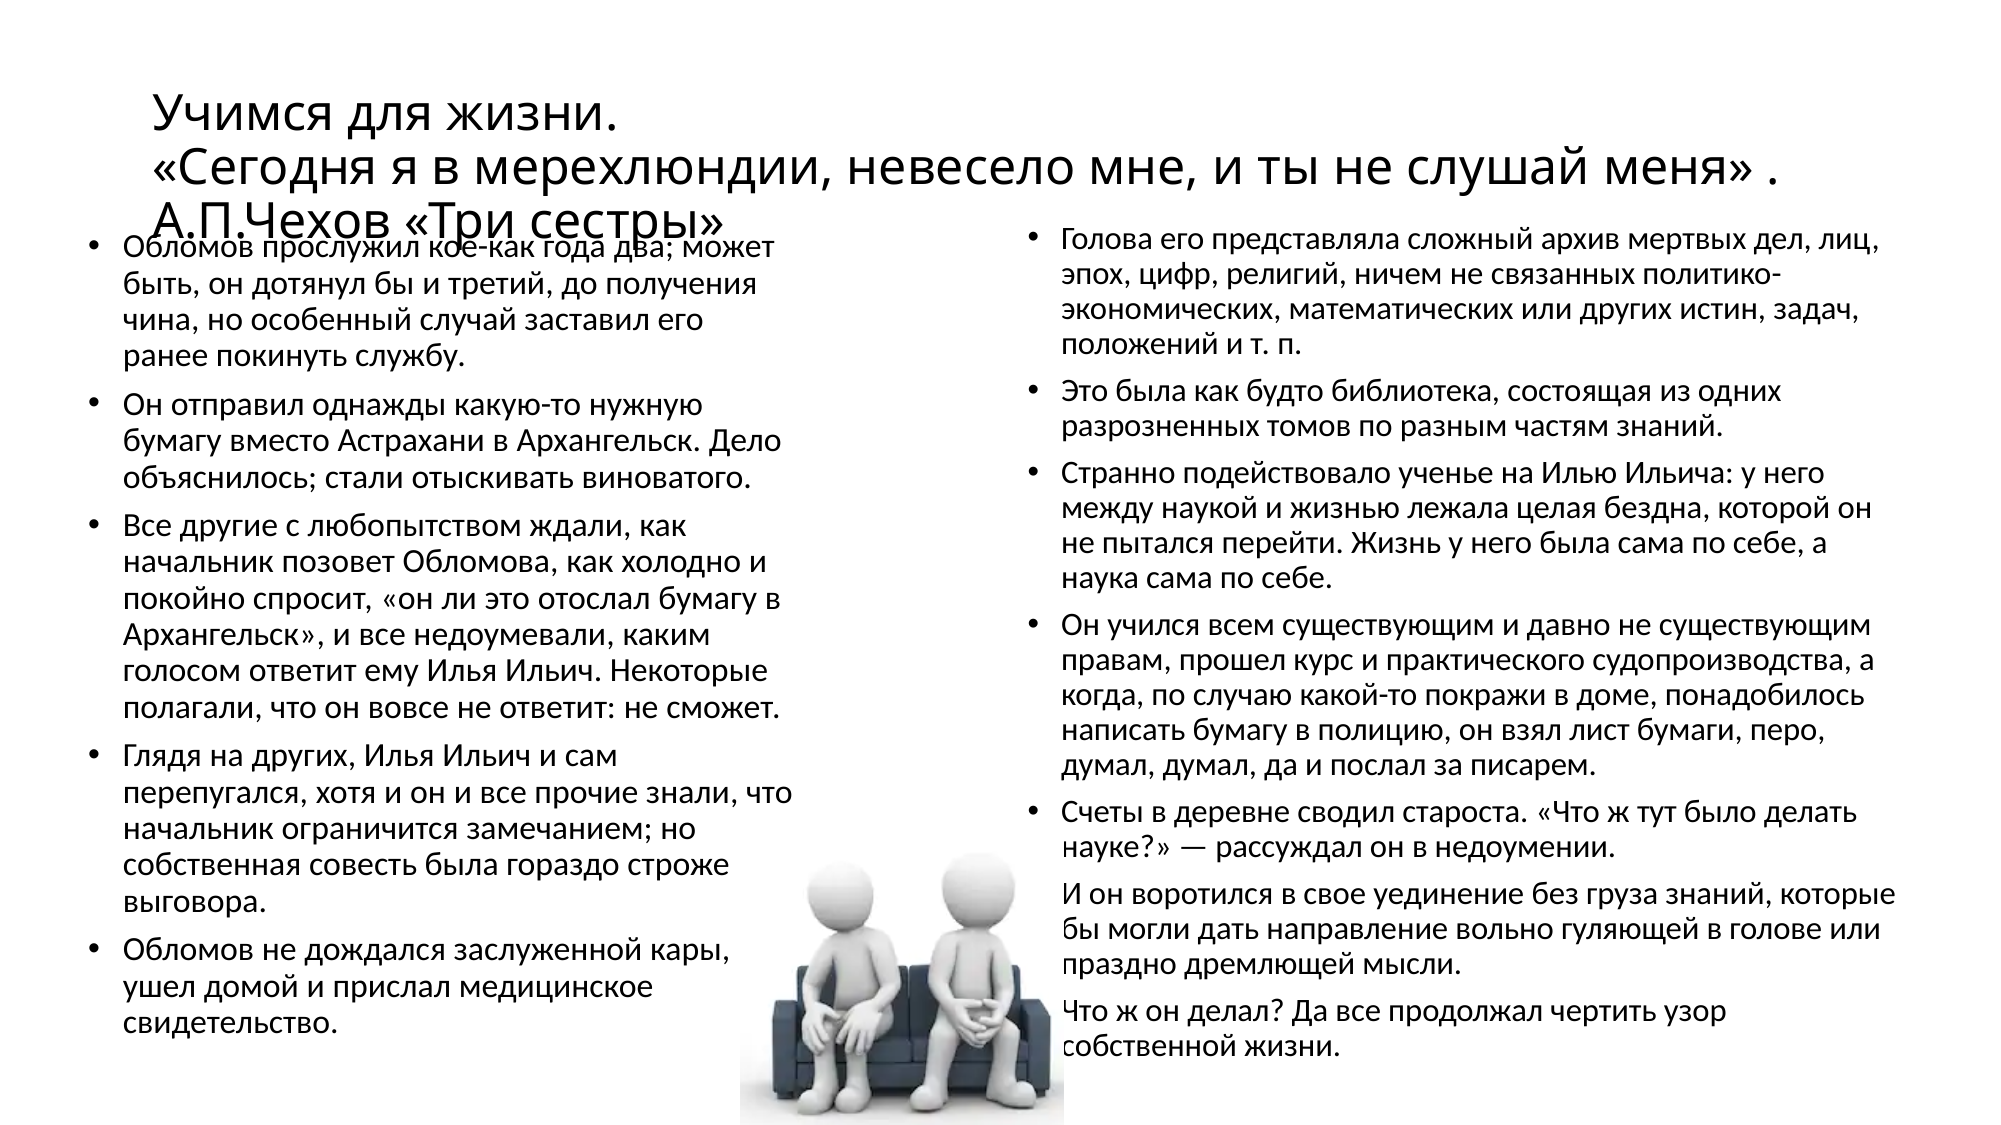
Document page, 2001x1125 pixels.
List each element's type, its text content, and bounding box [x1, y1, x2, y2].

picture [739, 840, 1064, 1125]
list Голова его представляла сложный архив мертвых дел, лиц, эпох, цифр, религий, ничем не связанных политико-экономических, математических или других истин, задач, положений и т. п. Это была как будто библиотека, состоящая из одних разрозненных томов по разным частям знаний. Странно подействовало ученье на Илью Ильича: у него между наукой и жизнью лежала целая бездна, которой он не пытался перейти. Жизнь у него была сама по себе, а наука сама по себе. Он учился всем существующим и давно не существующим правам, прошел курс и практического судопроизводства, а когда, по случаю какой-то покражи в доме, понадобилось написать бумагу в полицию, он взял лист бумаги, перо, думал, думал, да и послал за писарем. Счеты в деревне сводил староста. «Что ж тут было делать науке?» — рассуждал он в недоумении. И он воротился в свое уединение без груза знаний, которые бы могли дать направление вольно гуляющей в голове или праздно дремлющей мысли. Что ж он делал? Да все продолжал чертить узор собственной жизни. [1012, 213, 1924, 1091]
title Учимся для жизни. «Се­год­ня я в ме­ре­хлюн­дии, не­ве­се­ло мне, и ты не слу­шай меня» . А.П.Чехов «Три сестры» [137, 59, 1863, 278]
list Обломов прослужил кое-как года два; может быть, он дотянул бы и третий, до получения чина, но особенный случай заставил его ранее покинуть службу. Он отправил однажды какую-то нужную бумагу вместо Астрахани в Архангельск. Дело объяснилось; стали отыскивать виноватого. Все другие с любопытством ждали, как начальник позовет Обломова, как холодно и покойно спросит, «он ли это отослал бумагу в Архангельск», и все недоумевали, каким голосом ответит ему Илья Ильич. Некоторые полагали, что он вовсе не ответит: не сможет. Глядя на других, Илья Ильич и сам перепугался, хотя и он и все прочие знали, что начальник ограничится замечанием; но собственная совесть была гораздо строже выговора. Обломов не дождался заслуженной кары, ушел домой и прислал медицинское свидетельство. [73, 221, 810, 1066]
